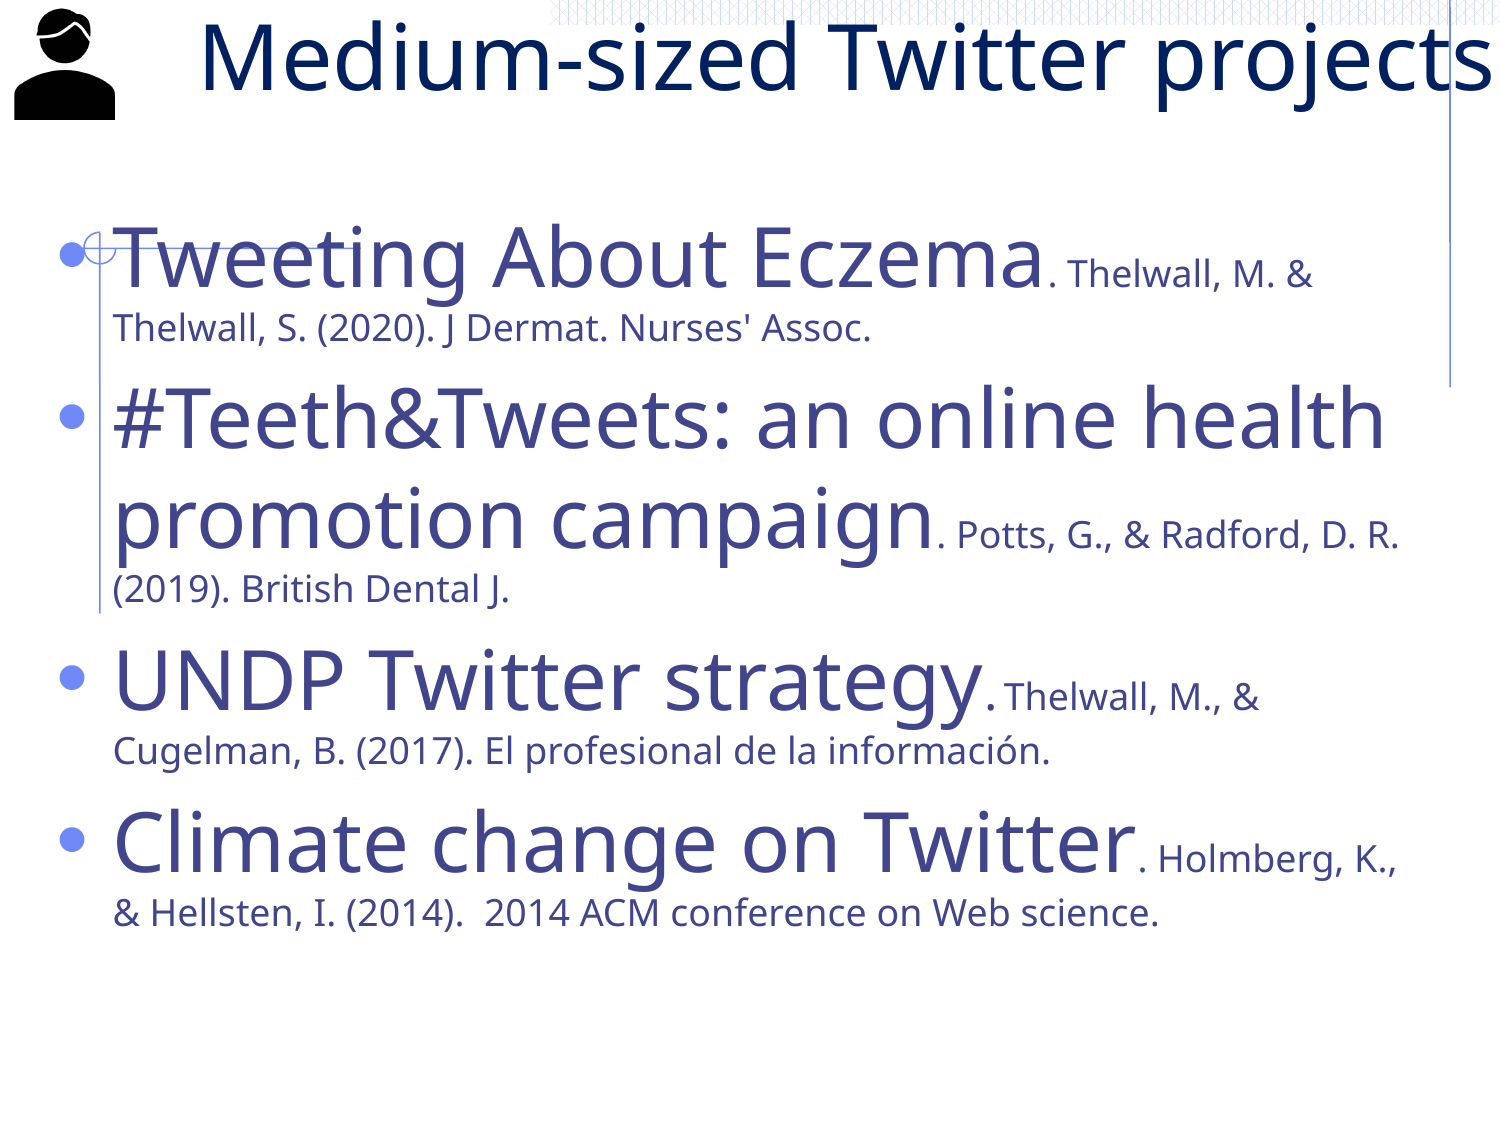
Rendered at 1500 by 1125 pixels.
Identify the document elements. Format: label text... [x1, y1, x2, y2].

picture [0, 0, 141, 142]
list Tweeting About Eczema. Thelwall, M. & Thelwall, S. (2020). J Dermat. Nurses' Assoc. #Teeth&Tweets: an online health promotion campaign. Potts, G., & Radford, D. R. (2019). British Dental J. UNDP Twitter strategy. Thelwall, M., & Cugelman, B. (2017). El profesional de la información. Climate change on Twitter. Holmberg, K., & Hellsten, I. (2014). 2014 ACM conference on Web science. [41, 196, 1436, 1071]
title Medium-sized Twitter projects [183, 16, 1500, 116]
